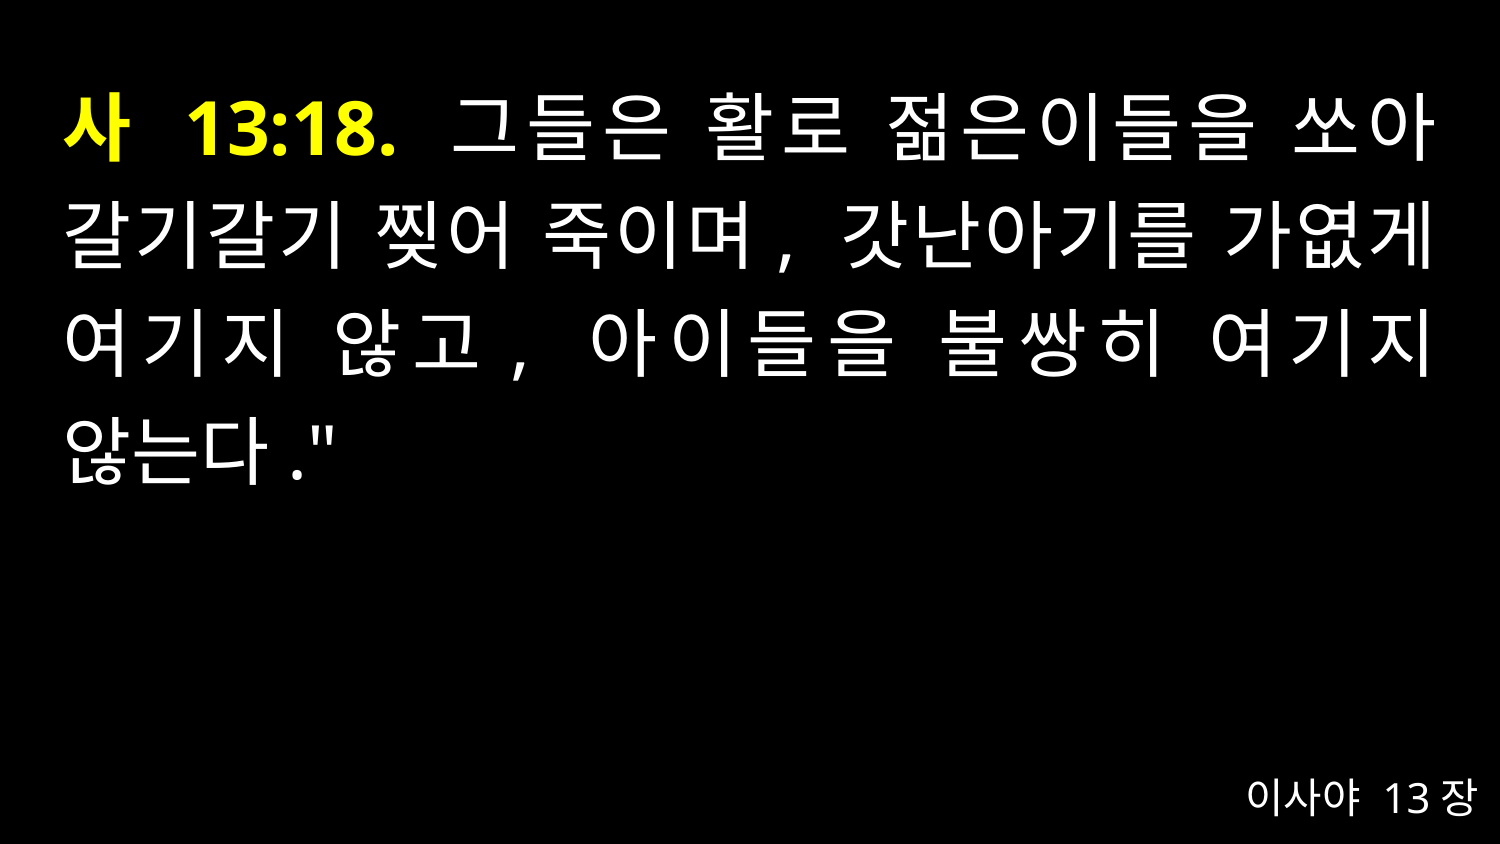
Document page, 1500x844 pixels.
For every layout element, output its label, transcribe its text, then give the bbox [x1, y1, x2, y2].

subtitle 이사야 13장 [916, 770, 1500, 844]
title 사 13:18. 그들은 활로 젊은이들을 쏘아 갈기갈기 찢어 죽이며, 갓난아기를 가엾게 여기지 않고, 아이들을 불쌍히 여기지 않는다." [0, 0, 1500, 844]
